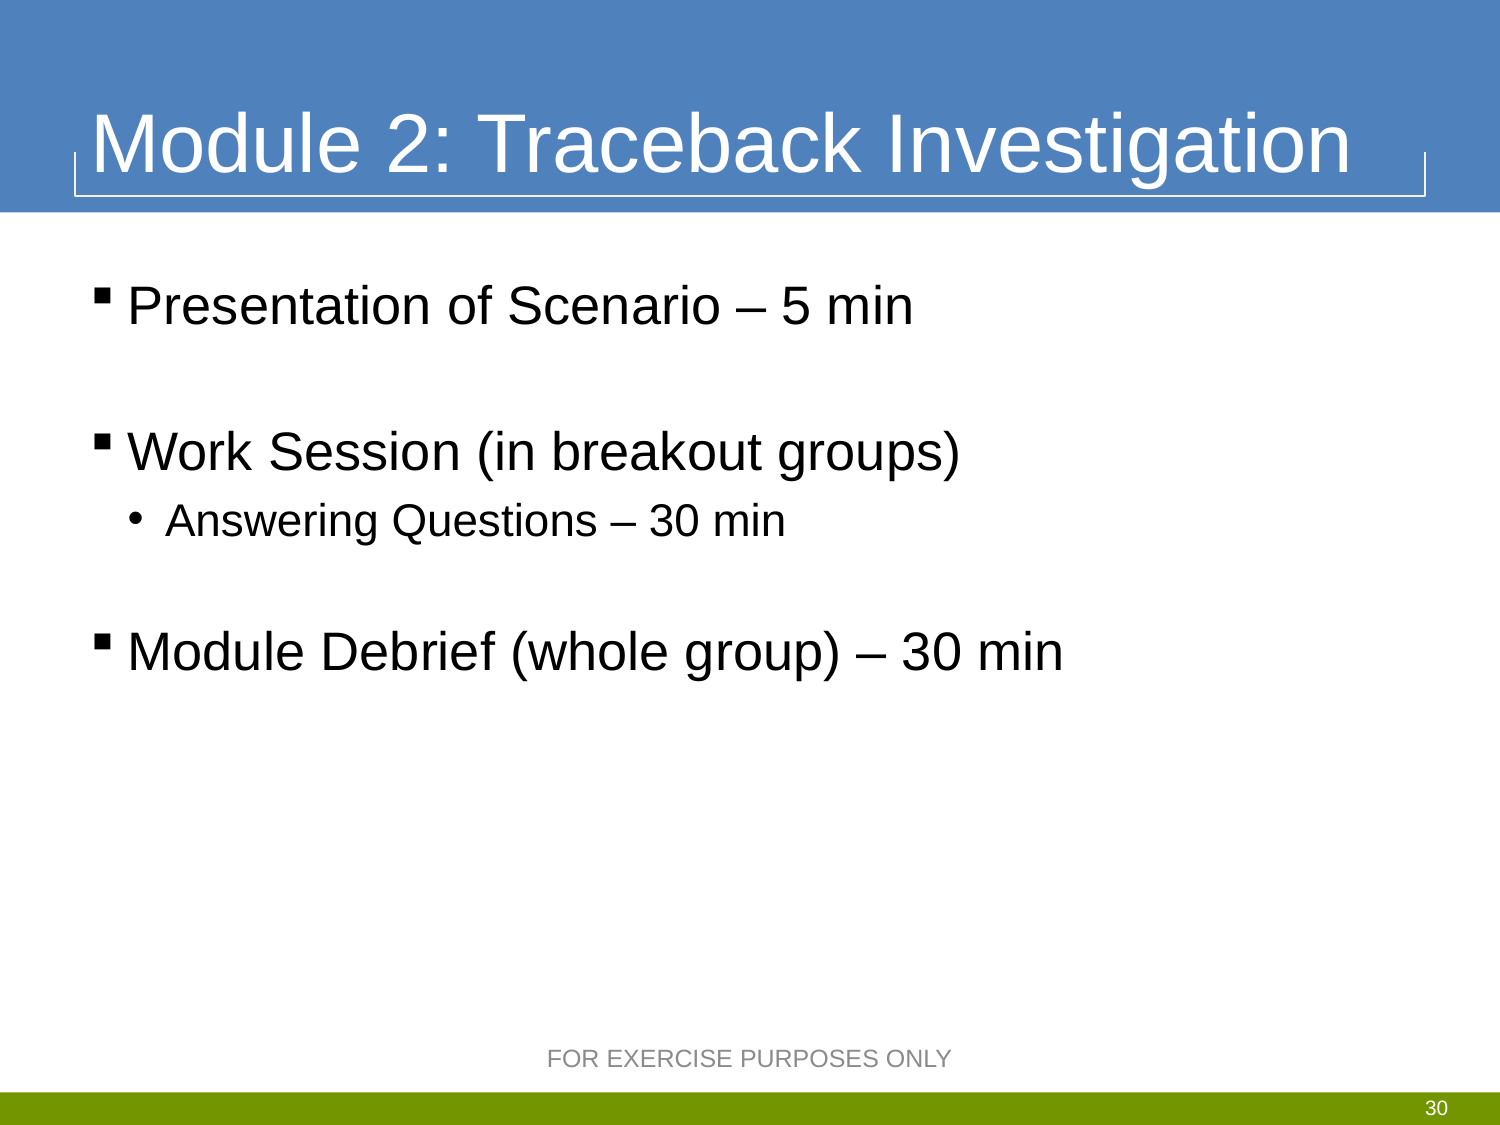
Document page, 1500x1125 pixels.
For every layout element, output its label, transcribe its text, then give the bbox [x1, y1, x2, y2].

title Module 2: Traceback Investigation [74, 44, 1426, 233]
list Presentation of Scenario – 5 min Work Session (in breakout groups) Answering Questions – 30 min Module Debrief (whole group) – 30 min [74, 262, 1426, 1006]
footer FOR EXERCISE PURPOSES ONLY [512, 1042, 988, 1103]
